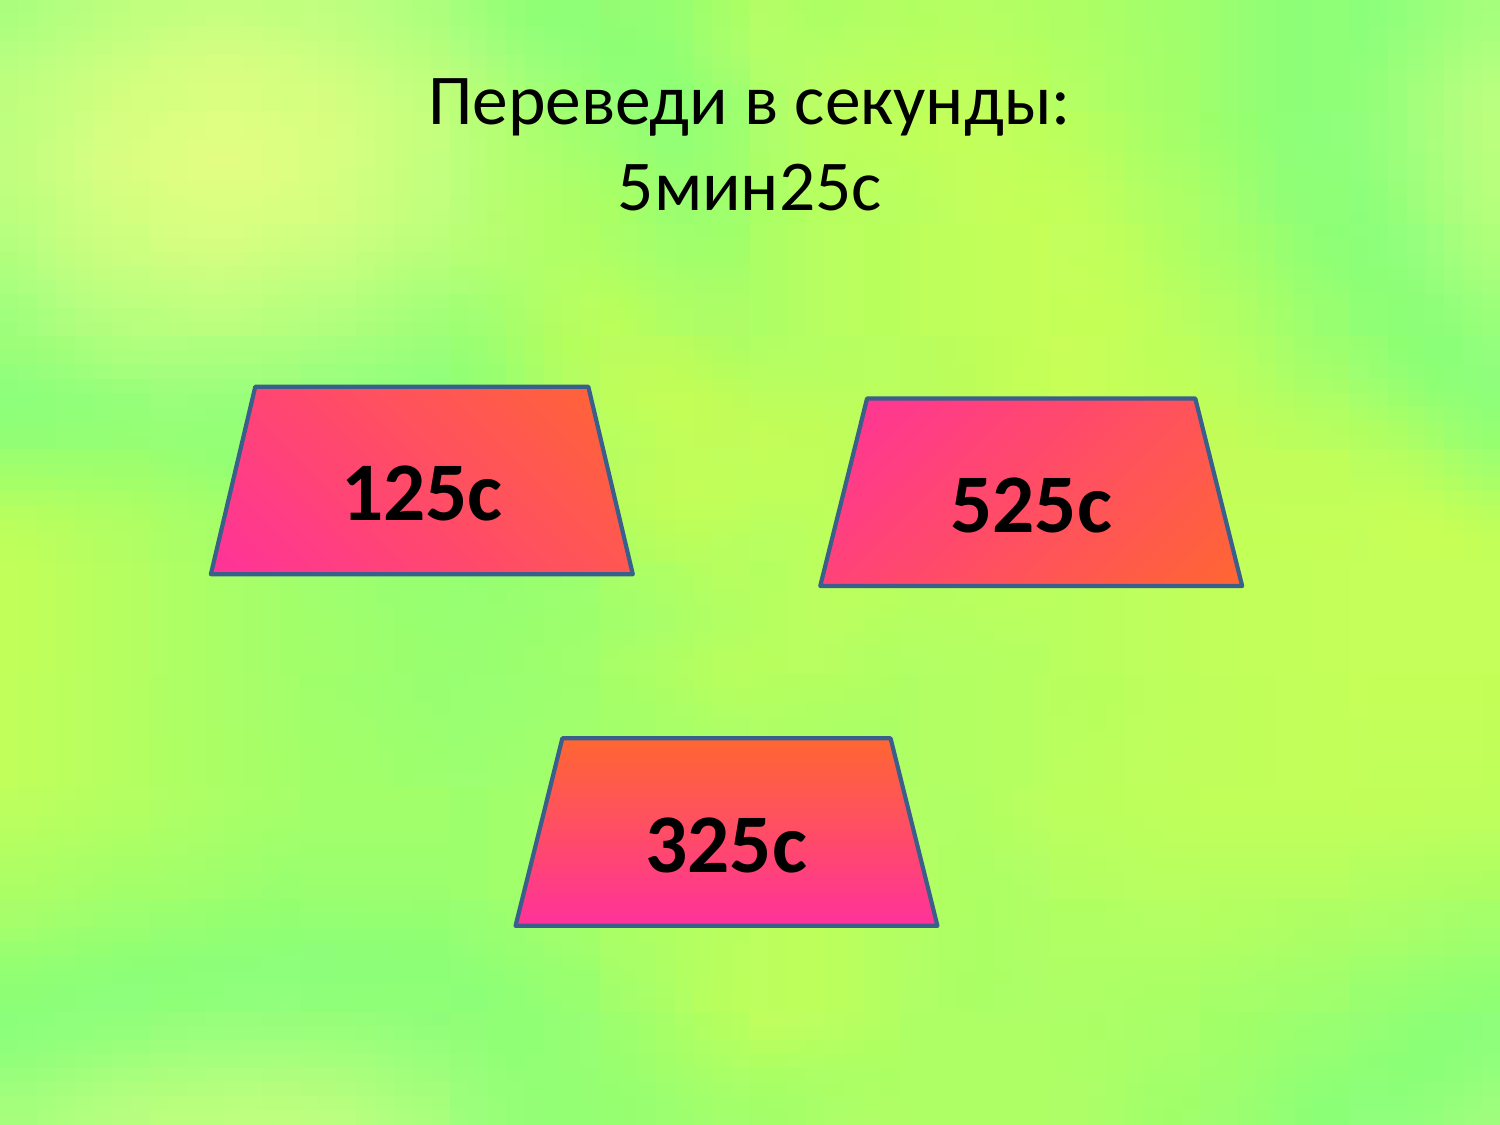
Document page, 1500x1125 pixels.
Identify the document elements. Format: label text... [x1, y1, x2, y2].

title Переведи в секунды: 5мин25с [75, 45, 1425, 233]
text_box 125с [208, 384, 635, 577]
text_box 325с [513, 736, 940, 928]
text_box 525с [818, 396, 1245, 589]
picture [0, 0, 1500, 1125]
